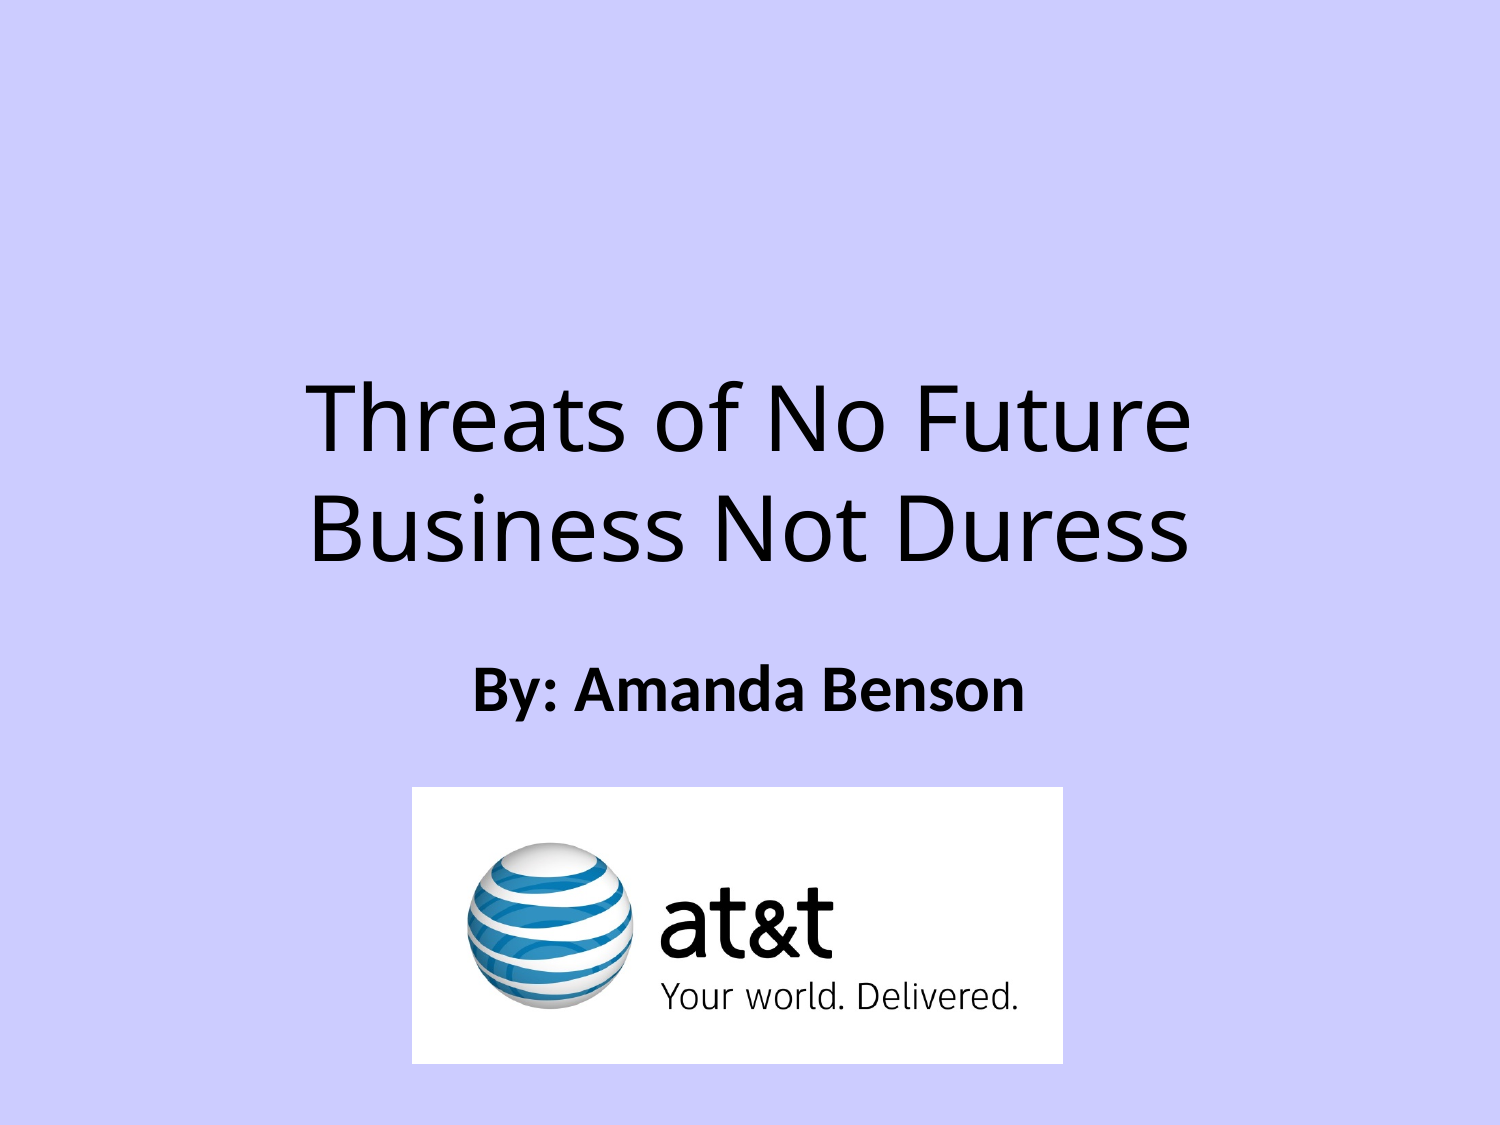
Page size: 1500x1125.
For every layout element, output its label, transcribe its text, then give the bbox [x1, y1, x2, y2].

picture [412, 787, 1064, 1064]
title Threats of No Future Business Not Duress [112, 349, 1388, 591]
subtitle By: Amanda Benson [225, 637, 1275, 925]
